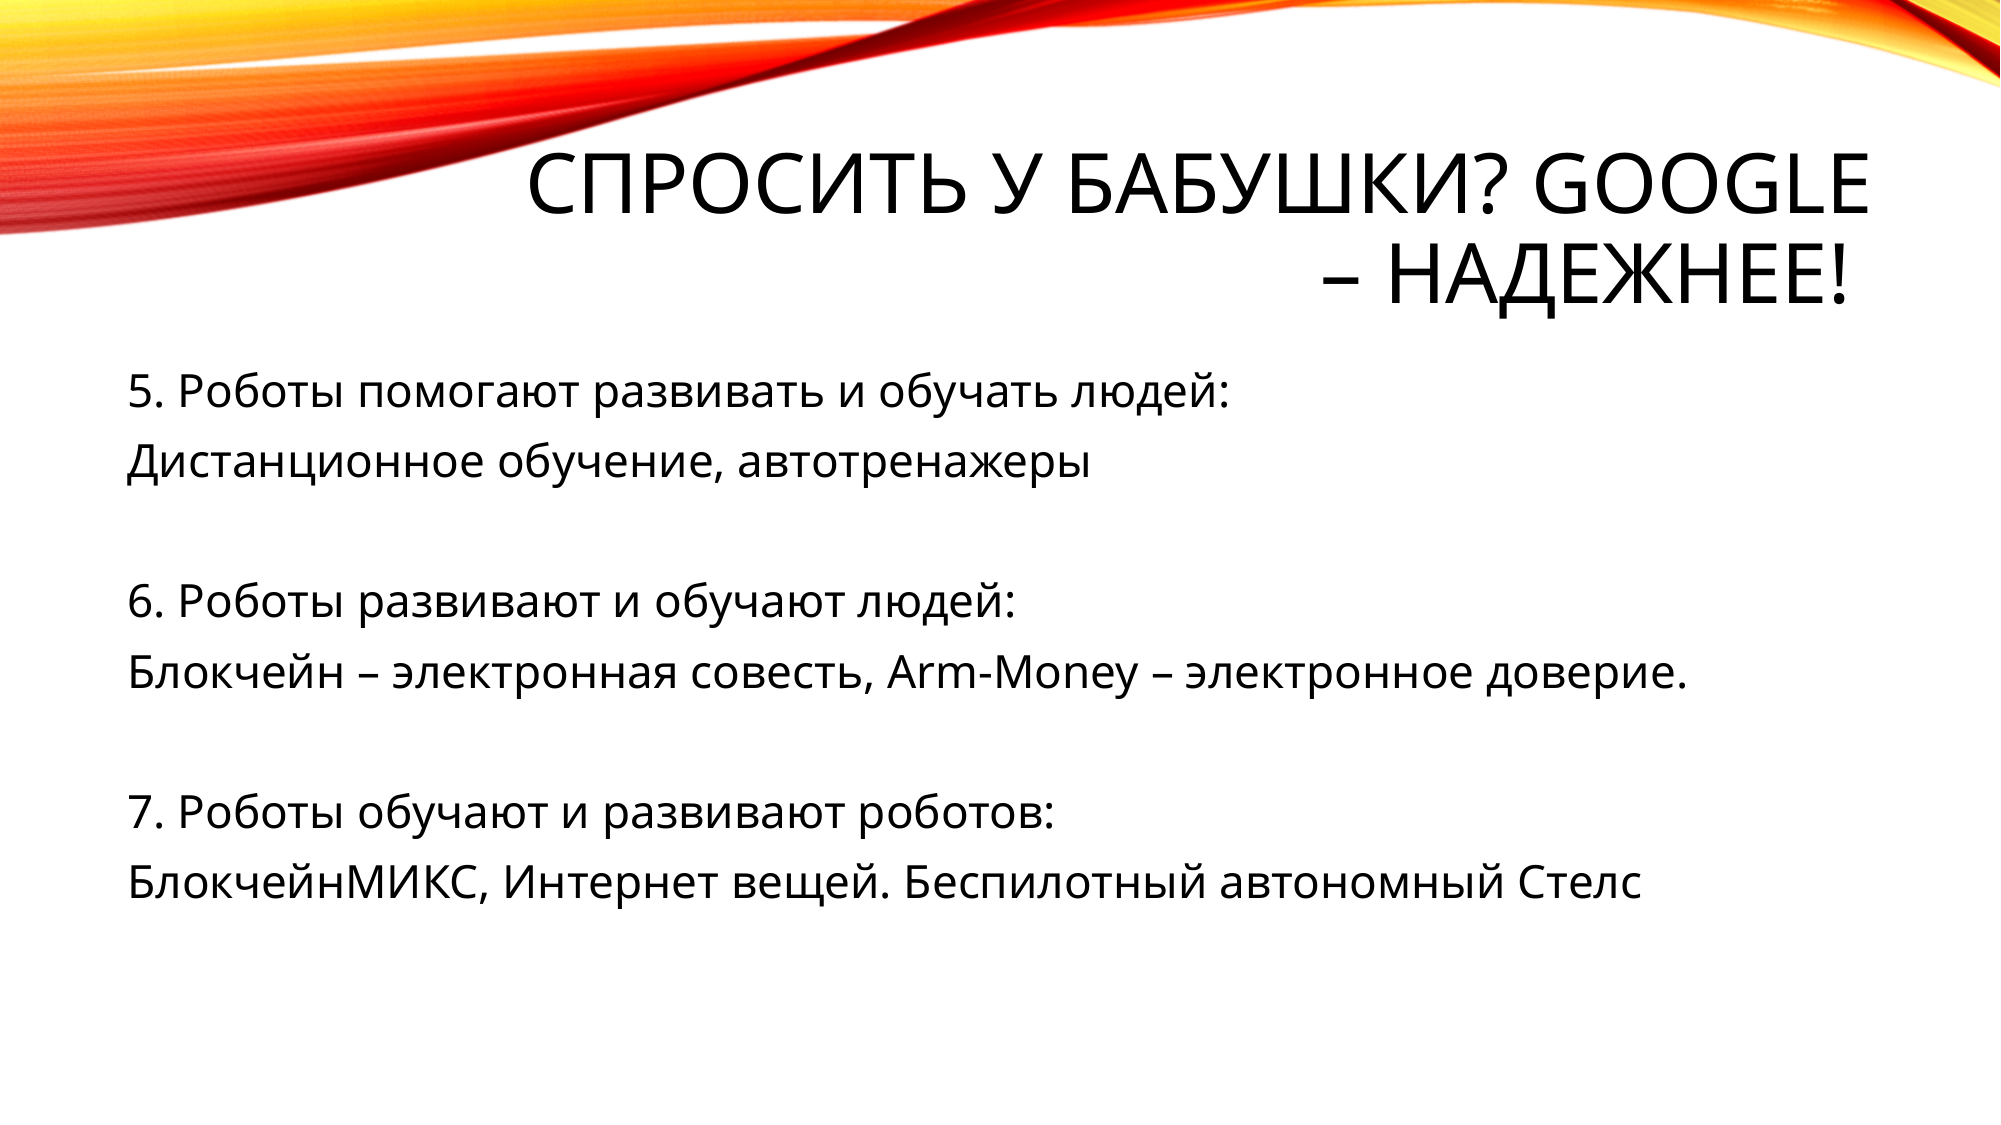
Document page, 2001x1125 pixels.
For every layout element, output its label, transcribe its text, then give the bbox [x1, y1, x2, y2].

list 5. Роботы помогают развивать и обучать людей: Дистанционное обучение, автотренажеры 6. Роботы развивают и обучают людей: Блокчейн – электронная совесть, Arm-Money – электронное доверие. 7. Роботы обучают и развивают роботов: БлокчейнМИКС, Интернет вещей. Беспилотный автономный Стелс [112, 360, 1888, 1021]
title Спросить у Бабушки? Google – Надежнее! [474, 125, 1888, 338]
picture [0, 0, 2000, 237]
